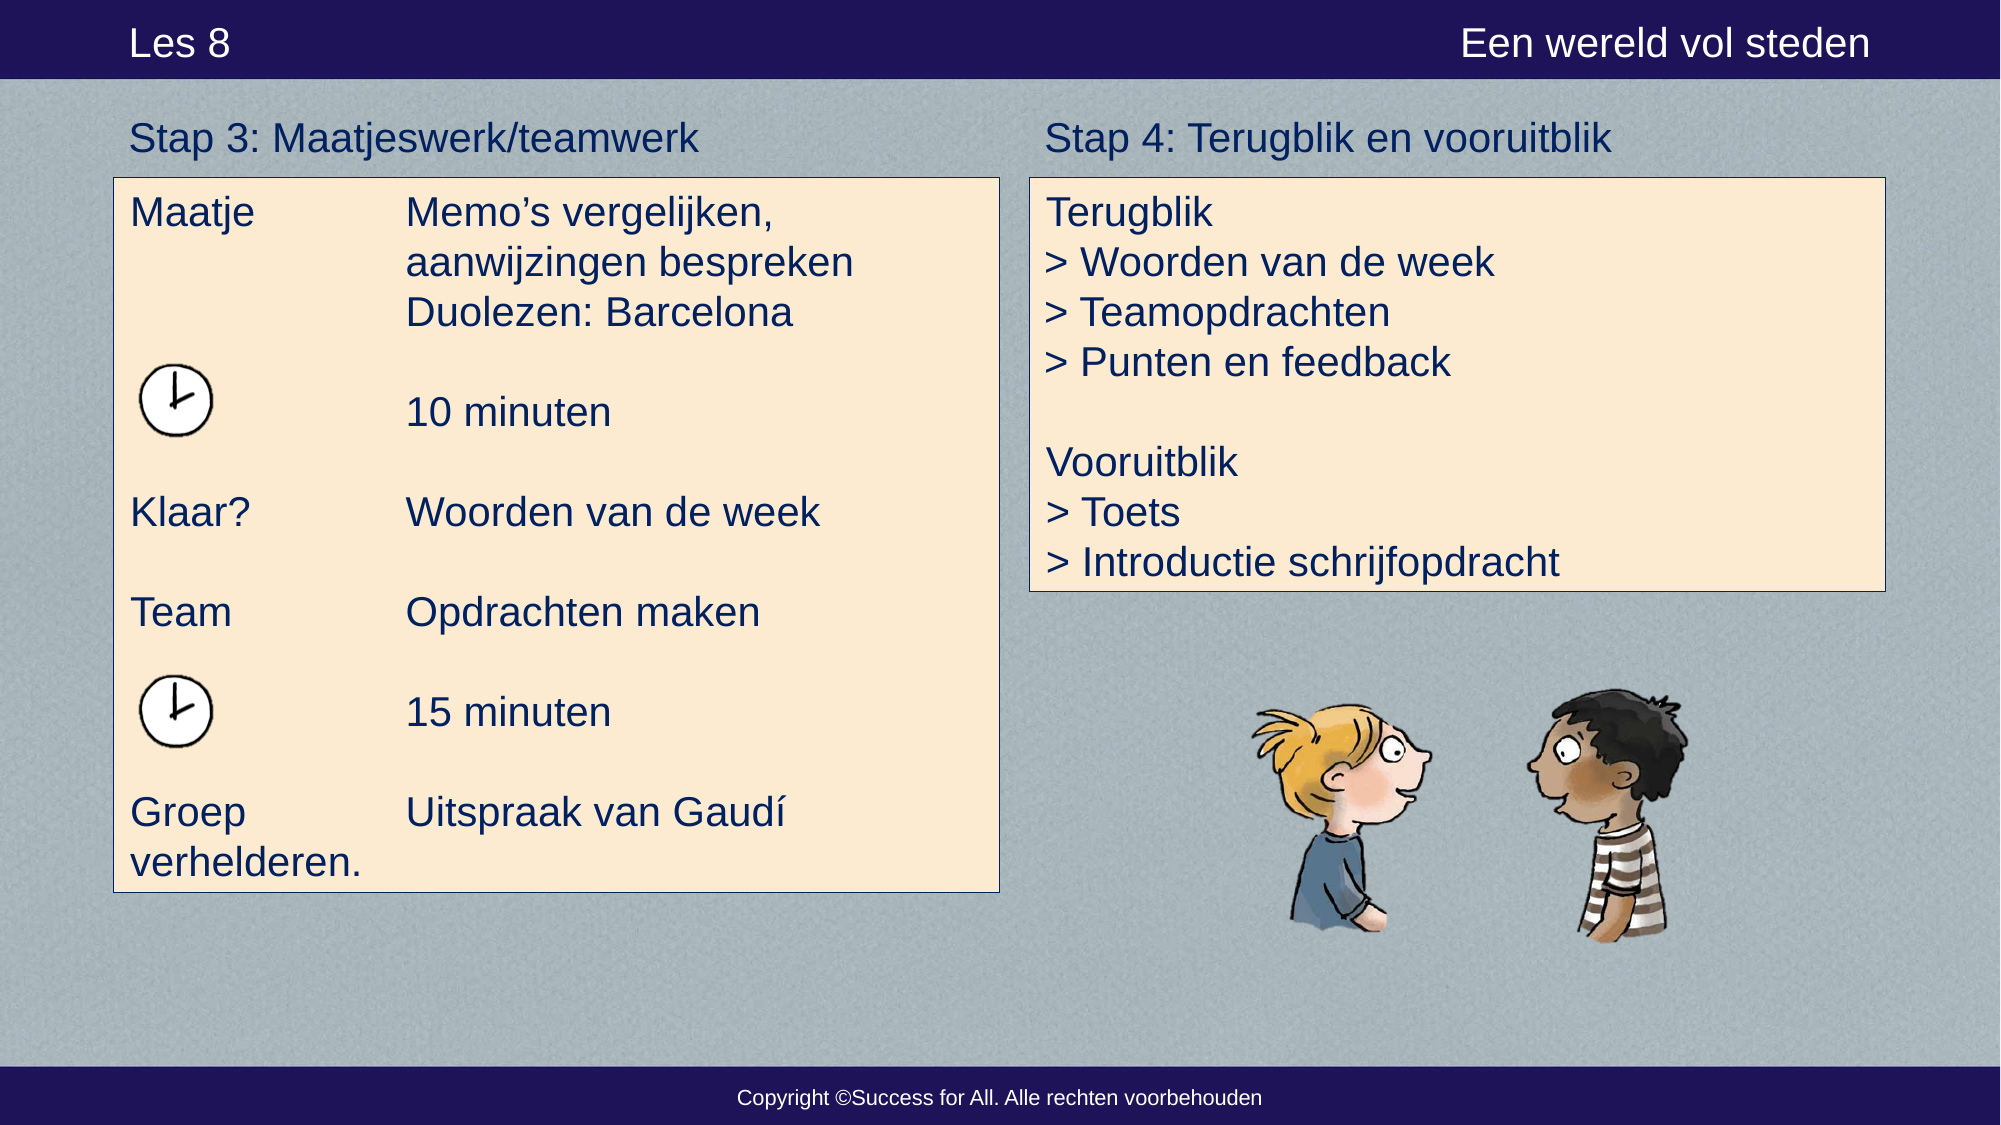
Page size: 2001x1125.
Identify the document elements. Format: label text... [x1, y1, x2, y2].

text_box Maatje Memo’s vergelijken, aanwijzingen bespreken Duolezen: Barcelona 10 minuten Klaar? Woorden van de week Team Opdrachten maken 15 minuten Groep Uitspraak van Gaudí verhelderen. [113, 177, 1000, 893]
text_box Les 8 [114, 8, 354, 73]
text_box Stap 4: Terugblik en vooruitblik [1029, 103, 1822, 169]
picture [0, 0, 2001, 1125]
text_box Een wereld vol steden [999, 8, 1886, 73]
text_box Terugblik > Woorden van de week > Teamopdrachten > Punten en feedback Vooruitblik > Toets > Introductie schrijfopdracht [1029, 177, 1886, 592]
text_box Stap 3: Maatjeswerk/teamwerk [114, 103, 907, 169]
text_box Copyright ©Success for All. Alle rechten voorbehouden [0, 1076, 2000, 1125]
